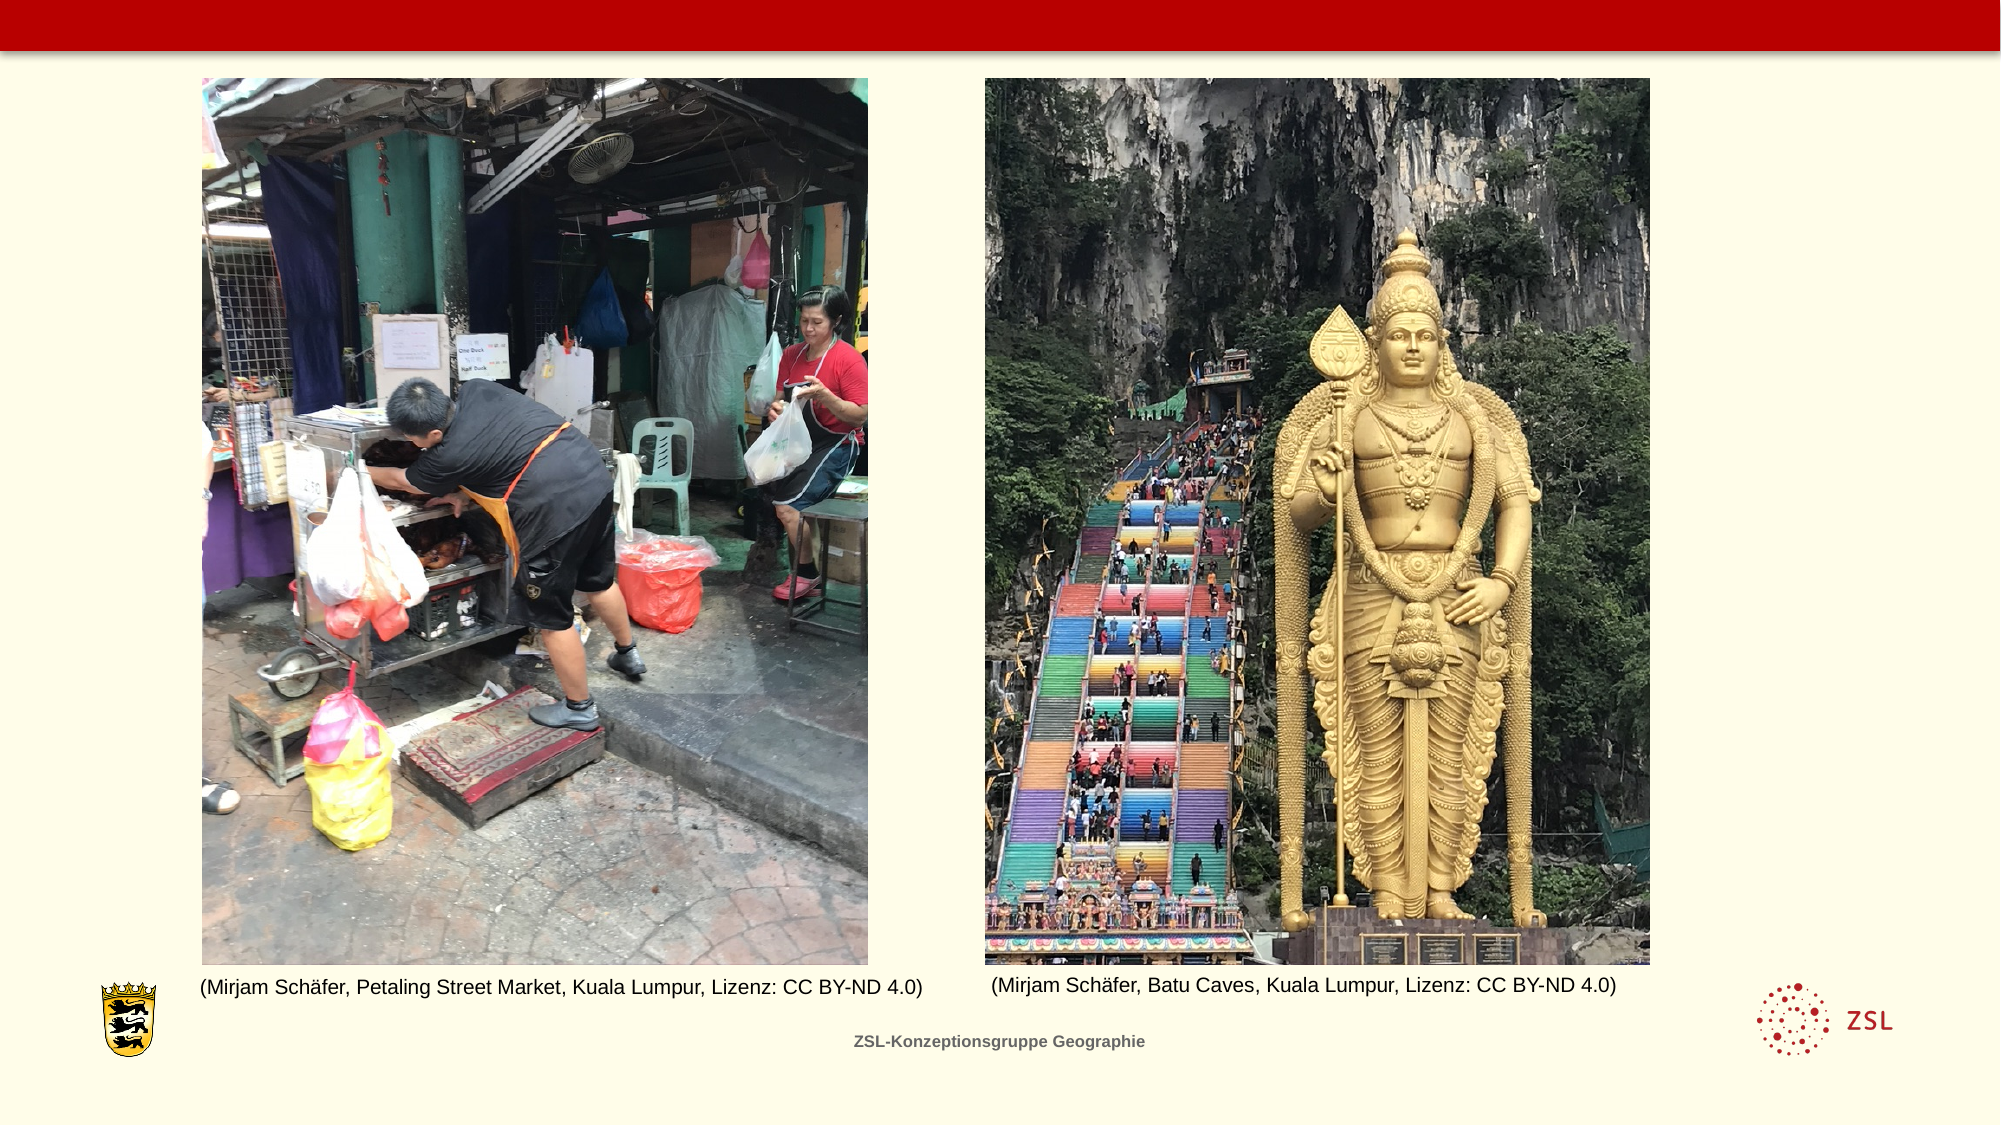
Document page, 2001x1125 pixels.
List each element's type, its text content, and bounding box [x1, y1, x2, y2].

picture [984, 77, 1650, 965]
text_box (Mirjam Schäfer, Petaling Street Market, Kuala Lumpur, Lizenz: CC BY-ND 4.0) [184, 966, 953, 1006]
footer ZSL-Konzeptionsgruppe Geographie [704, 1023, 1296, 1083]
text_box (Mirjam Schäfer, Batu Caves, Kuala Lumpur, Lizenz: CC BY-ND 4.0) [976, 964, 1650, 1004]
picture [99, 979, 158, 1059]
picture [202, 77, 868, 965]
